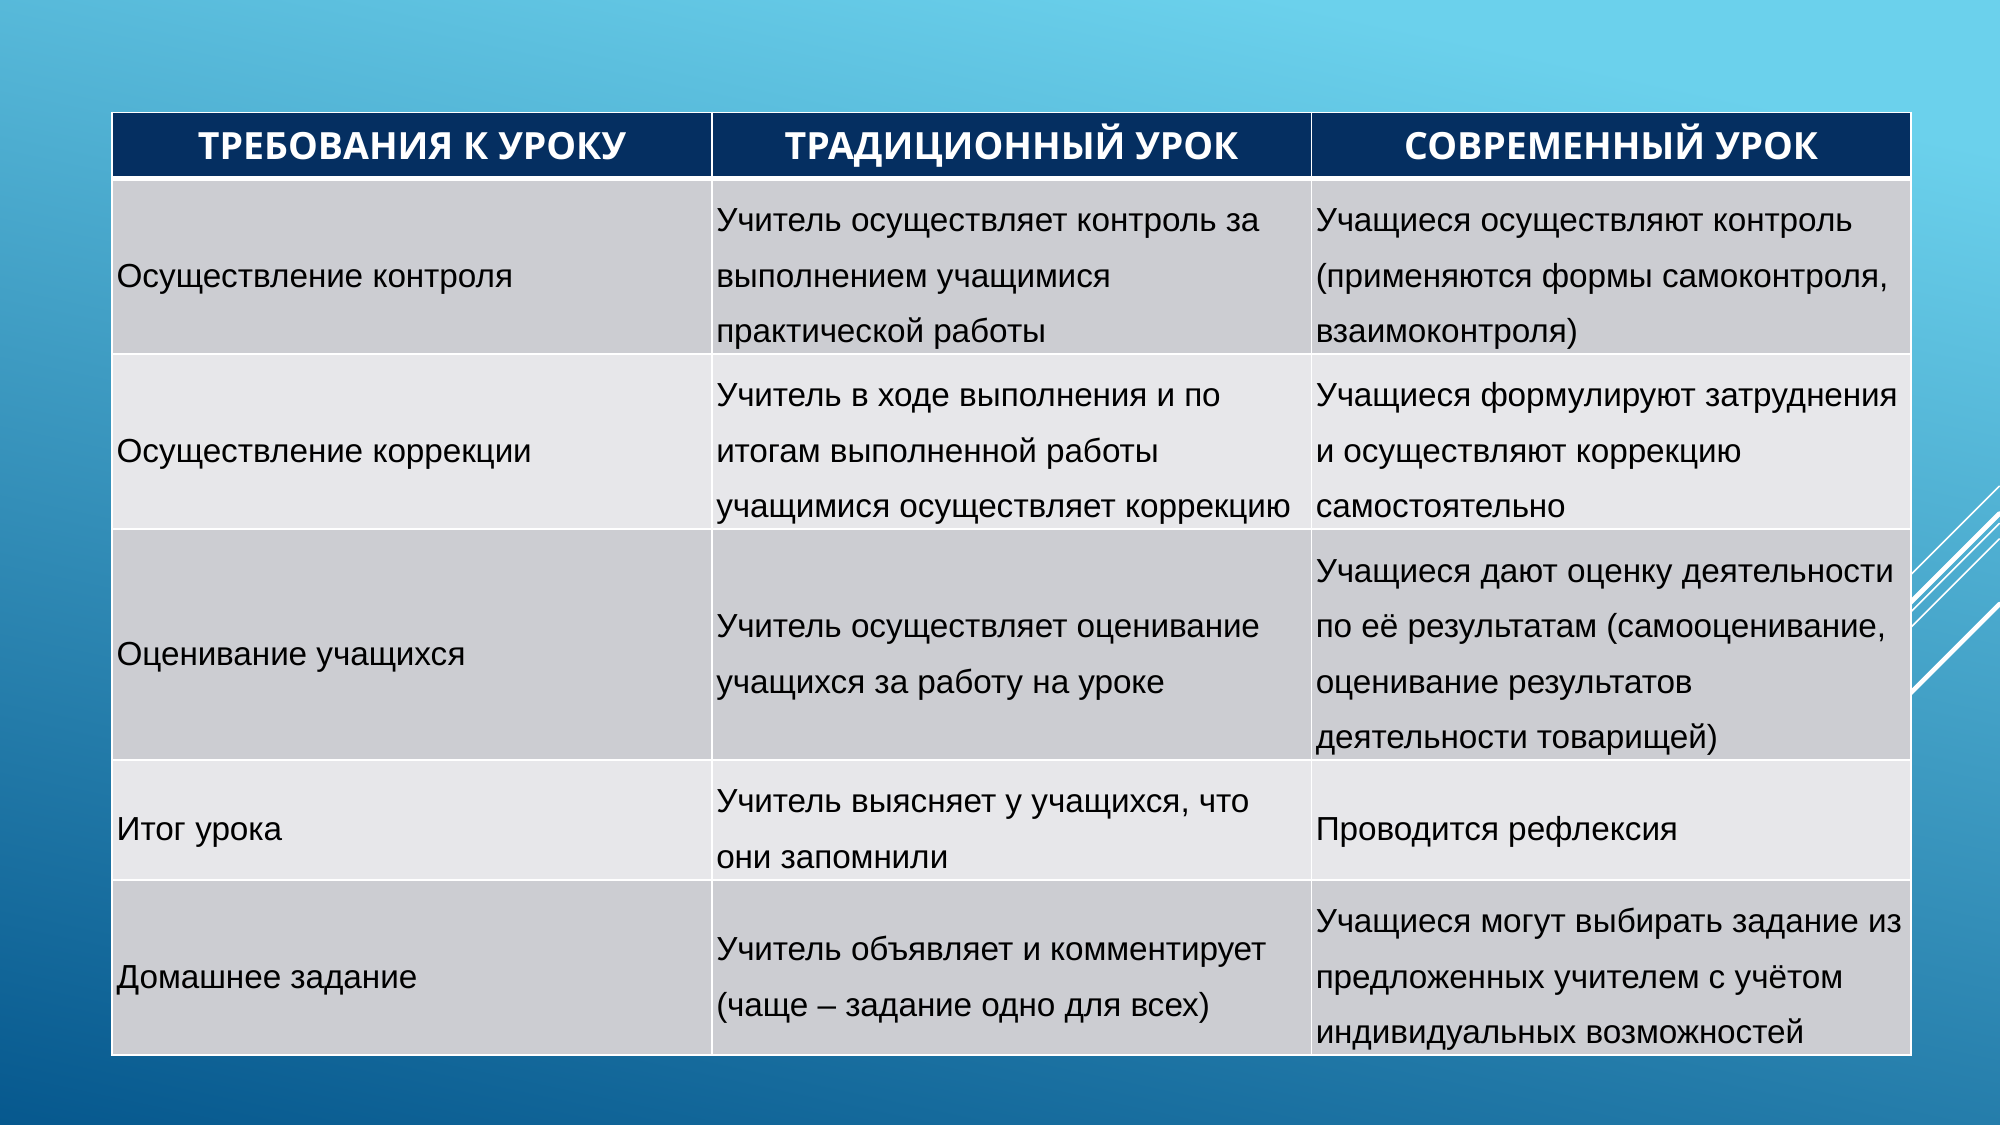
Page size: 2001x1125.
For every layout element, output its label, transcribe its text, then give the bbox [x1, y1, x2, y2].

table_cell Осуществление контроля [113, 181, 711, 353]
table_header ТРЕБОВАНИЯ К УРОКУ [113, 113, 711, 176]
table_cell Учитель выясняет у учащихся, что они запомнили [713, 761, 1311, 879]
table_header ТРАДИЦИОННЫЙ УРОК [713, 113, 1311, 176]
table_cell Домашнее задание [113, 881, 711, 1054]
table_cell Учащиеся осуществляют контроль (применяются формы самоконтроля, взаимоконтроля) [1312, 181, 1910, 353]
table_cell Учащиеся формулируют затруднения и осуществляют коррекцию самостоятельно [1312, 355, 1910, 528]
table_cell Учитель в ходе выполнения и по итогам выполненной работы учащимися осуществляет коррекцию [713, 355, 1311, 528]
table_cell Учитель осуществляет контроль за выполнением учащимися практической работы [713, 181, 1311, 353]
table_cell Оценивание учащихся [113, 530, 711, 759]
table_header СОВРЕМЕННЫЙ УРОК [1312, 113, 1910, 176]
table_cell Учитель объявляет и комментирует (чаще – задание одно для всех) [713, 881, 1311, 1054]
table_cell Итог урока [113, 761, 711, 879]
table_cell Учащиеся дают оценку деятельности по её результатам (самооценивание, оценивание результатов деятельности товарищей) [1312, 530, 1910, 759]
table_cell Проводится рефлексия [1312, 761, 1910, 879]
table_cell Учитель осуществляет оценивание учащихся за работу на уроке [713, 530, 1311, 759]
table_cell Осуществление коррекции [113, 355, 711, 528]
table_cell Учащиеся могут выбирать задание из предложенных учителем с учётом индивидуальных возможностей [1312, 881, 1910, 1054]
